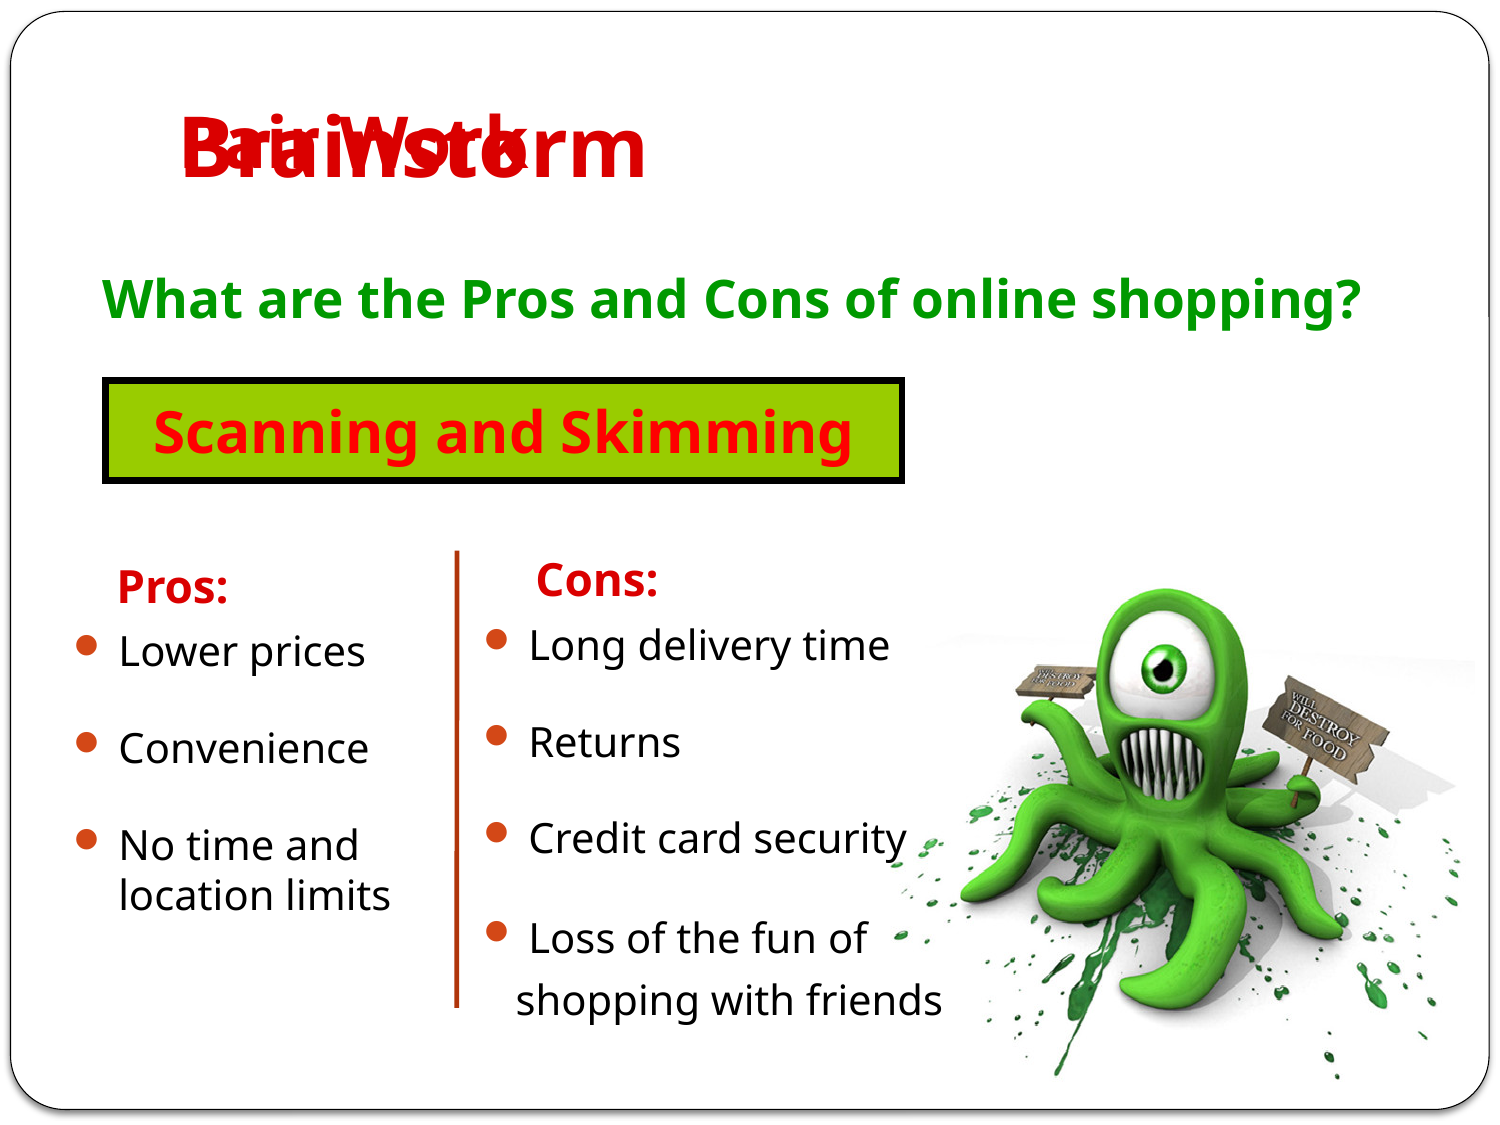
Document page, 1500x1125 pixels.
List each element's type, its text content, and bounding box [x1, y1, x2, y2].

title Brainstorm [164, 82, 809, 210]
list What are the Pros and Cons of online shopping? [58, 257, 1383, 376]
text_box Scanning and Skimming [105, 380, 903, 481]
picture [890, 562, 1475, 1091]
text_box Pros: Lower prices Convenience No time and location limits [58, 550, 468, 1032]
text_box Cons: Long delivery time Returns Credit card security Loss of the fun of shopping with friends [468, 539, 1219, 1055]
text_box Pair Work [164, 70, 563, 198]
